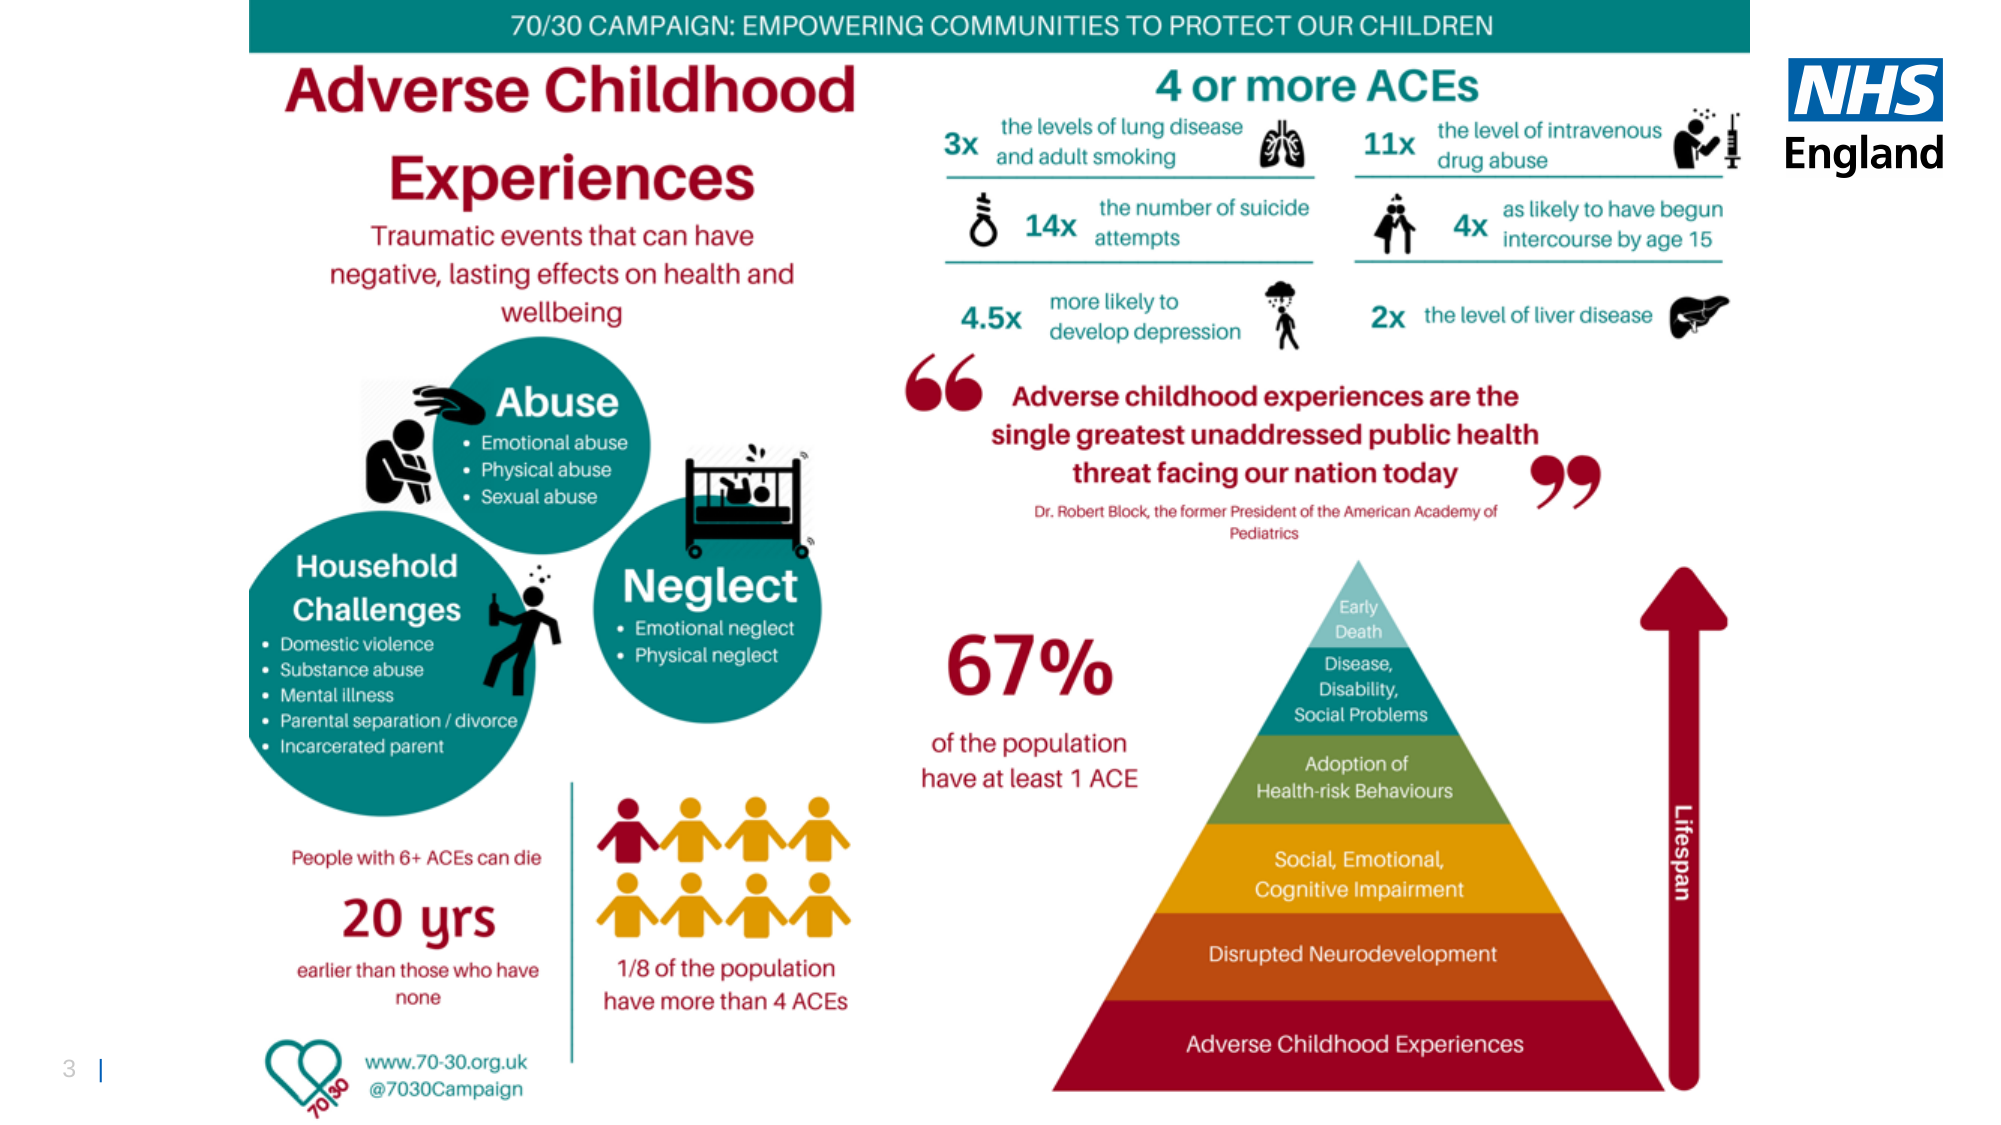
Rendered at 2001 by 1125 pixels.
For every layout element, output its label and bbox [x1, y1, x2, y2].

picture [1786, 58, 1943, 178]
picture [249, 0, 1750, 1125]
